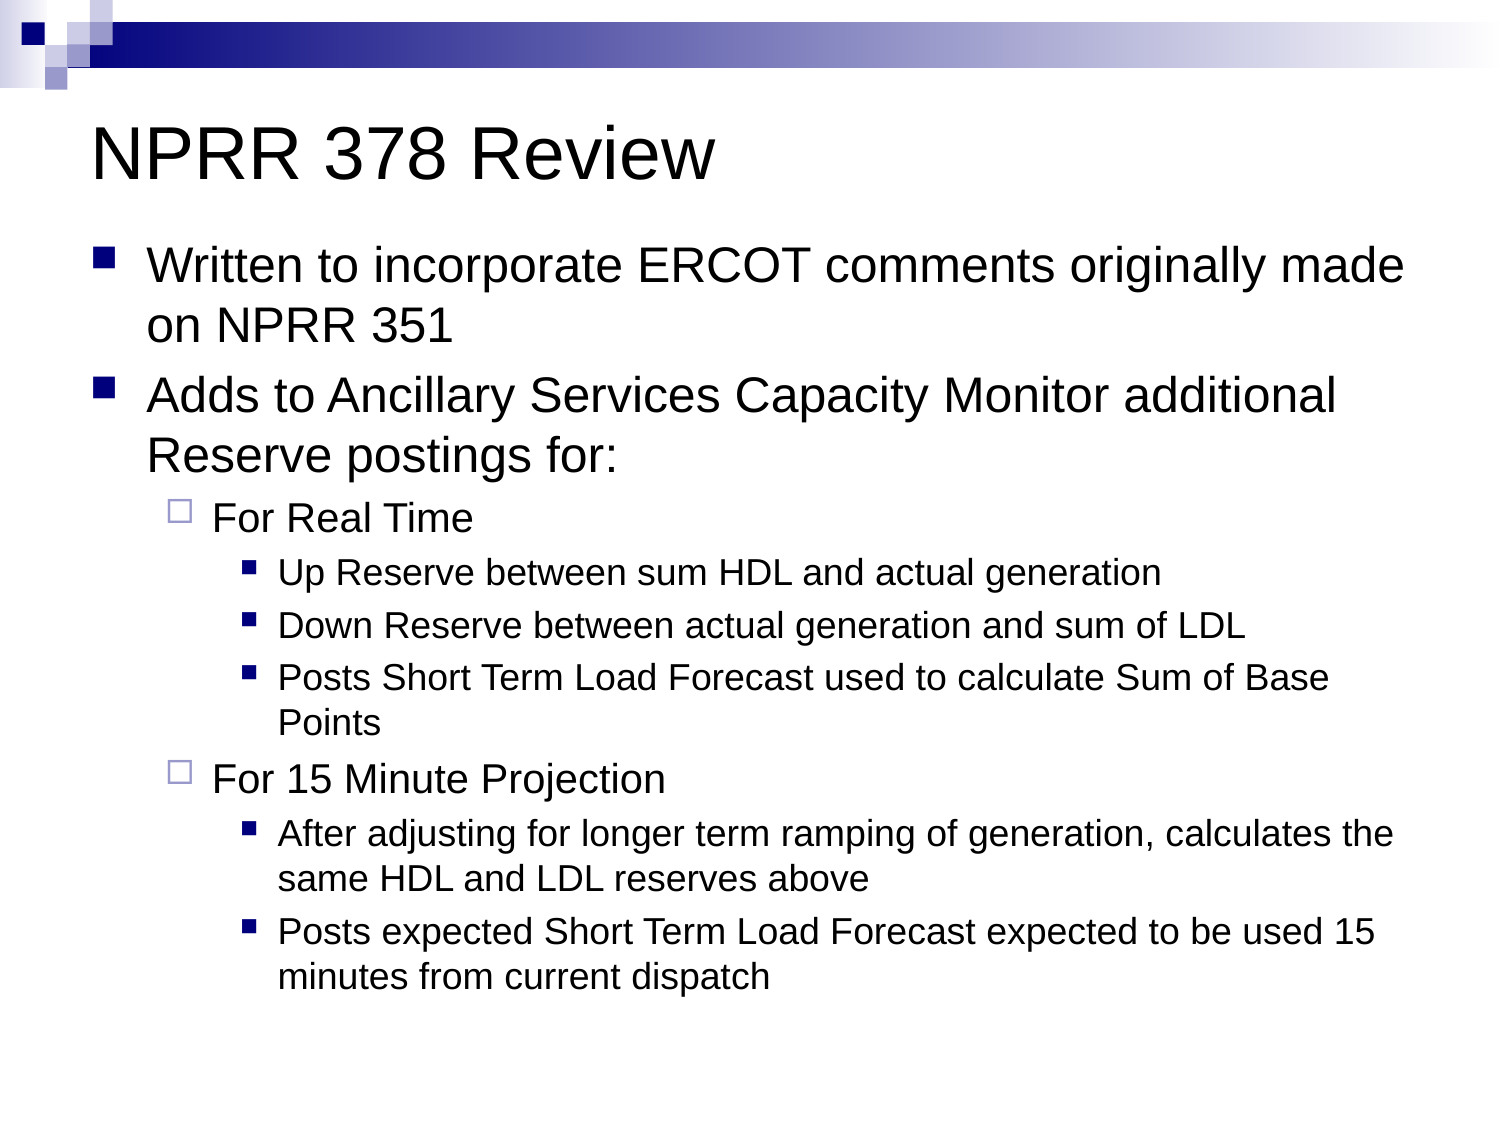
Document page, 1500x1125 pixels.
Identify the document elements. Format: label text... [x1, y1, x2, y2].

title NPRR 378 Review [74, 74, 1213, 224]
list Written to incorporate ERCOT comments originally made on NPRR 351 Adds to Ancillary Services Capacity Monitor additional Reserve postings for: For Real Time Up Reserve between sum HDL and actual generation Down Reserve between actual generation and sum of LDL Posts Short Term Load Forecast used to calculate Sum of Base Points For 15 Minute Projection After adjusting for longer term ramping of generation, calculates the same HDL and LDL reserves above Posts expected Short Term Load Forecast expected to be used 15 minutes from current dispatch [74, 224, 1426, 976]
